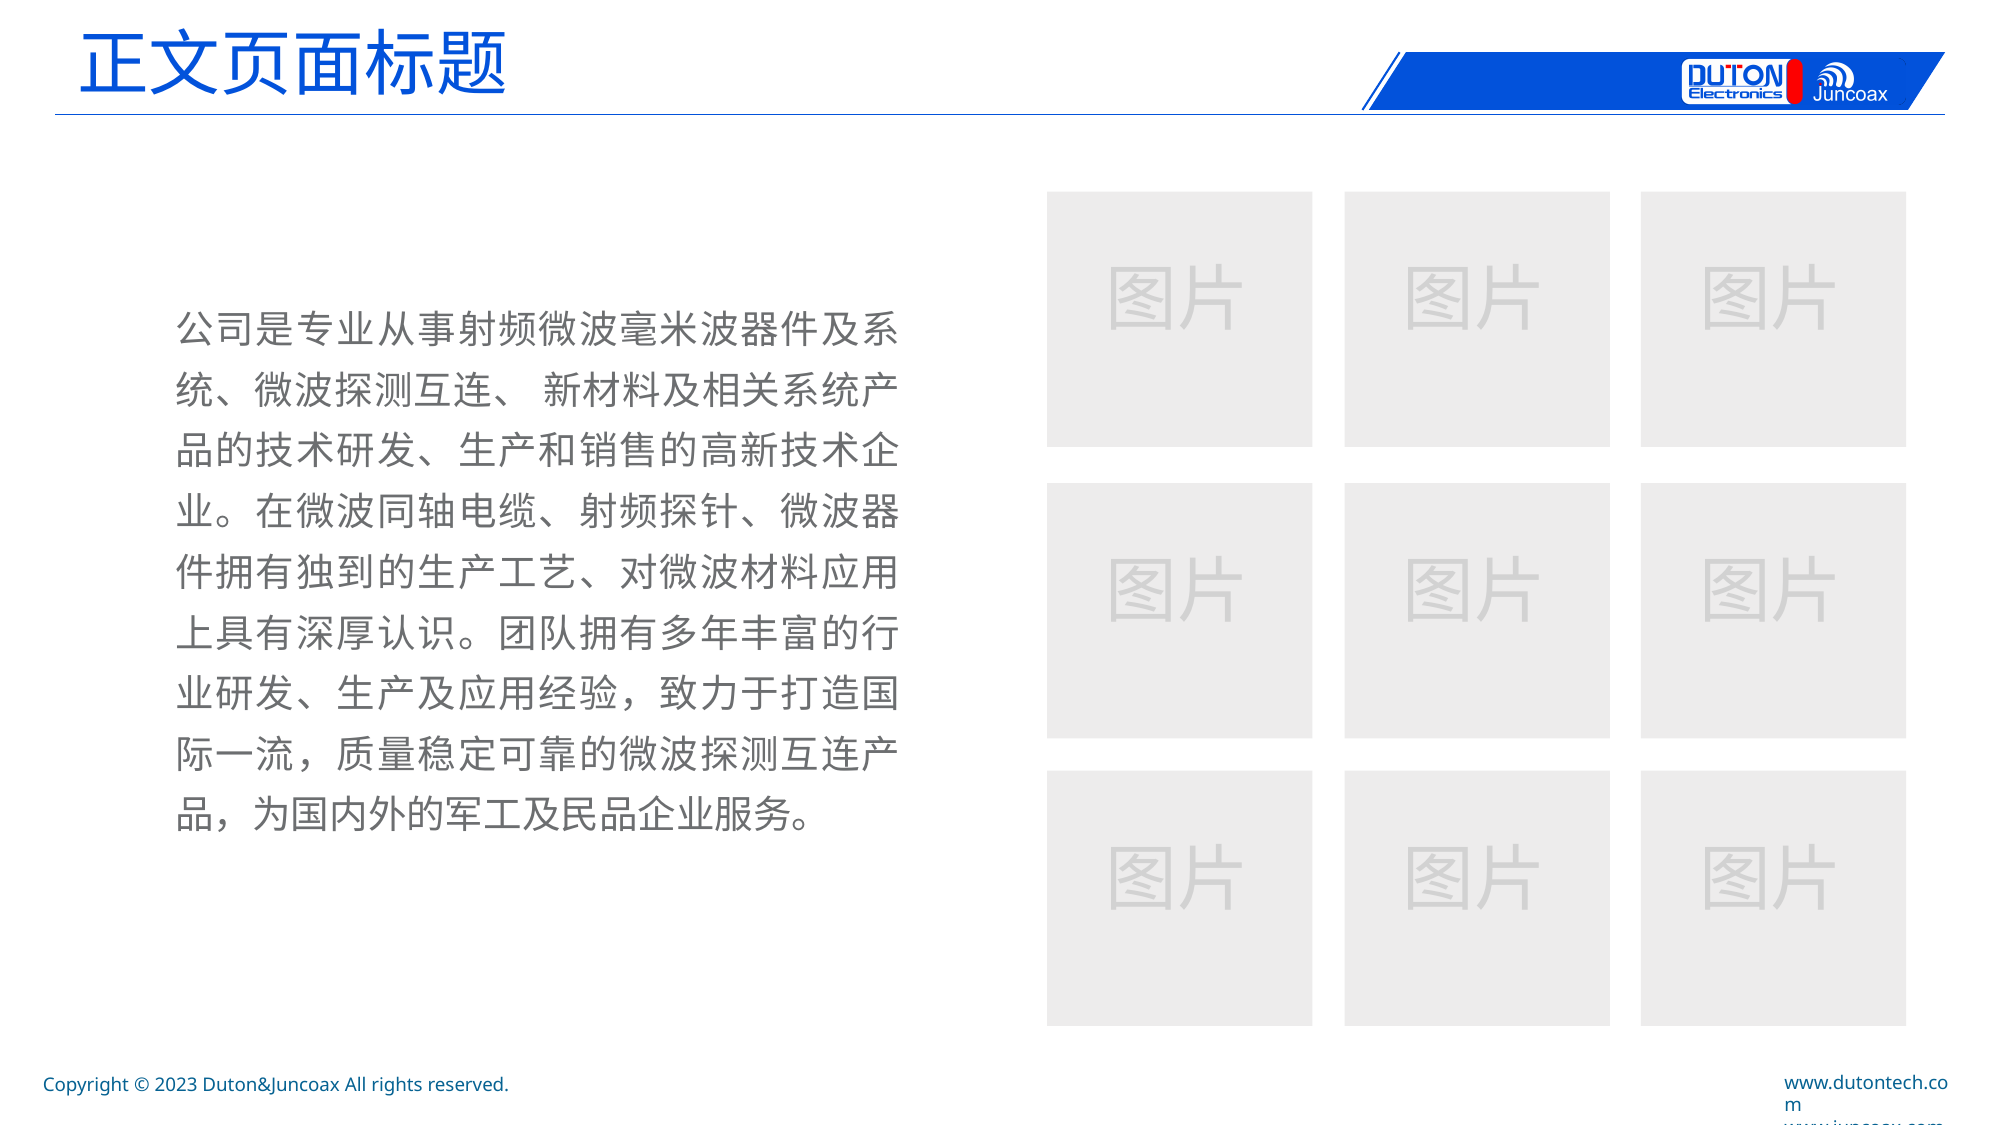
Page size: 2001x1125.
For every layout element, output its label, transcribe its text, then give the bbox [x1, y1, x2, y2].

text_box 图片 [1090, 260, 1272, 347]
text_box 图片 [1388, 260, 1569, 347]
text_box [1344, 482, 1611, 739]
text_box 图片 [1090, 839, 1272, 926]
text_box [1344, 191, 1611, 448]
text_box 正文页面标题 [62, 24, 794, 112]
text_box [1046, 191, 1313, 448]
text_box 图片 [1684, 551, 1866, 639]
picture [135, 1077, 149, 1091]
text_box [1046, 770, 1313, 1027]
text_box [1640, 770, 1907, 1027]
text_box [1640, 191, 1907, 448]
text_box 图片 [1388, 839, 1569, 926]
text_box 图片 [1388, 551, 1569, 639]
text_box 图片 [1684, 260, 1866, 347]
text_box 公司是专业从事射频微波毫米波器件及系统、微波探测互连、 新材料及相关系统产品的技术研发、生产和销售的高新技术企业。在微波同轴电缆、射频探针、微波器件拥有独到的生产工艺、对微波材料应用上具有深厚认识。团队拥有多年丰富的行业研发、生产及应用经验，致力于打造国际一流，质量稳定可靠的微波探测互连产品，为国内外的军工及民品企业服务。 [160, 283, 915, 844]
picture [1681, 58, 1906, 105]
text_box [1640, 482, 1907, 739]
text_box 图片 [1090, 551, 1272, 639]
text_box 图片 [1684, 839, 1866, 926]
text_box [1344, 770, 1611, 1027]
text_box [1046, 482, 1313, 739]
